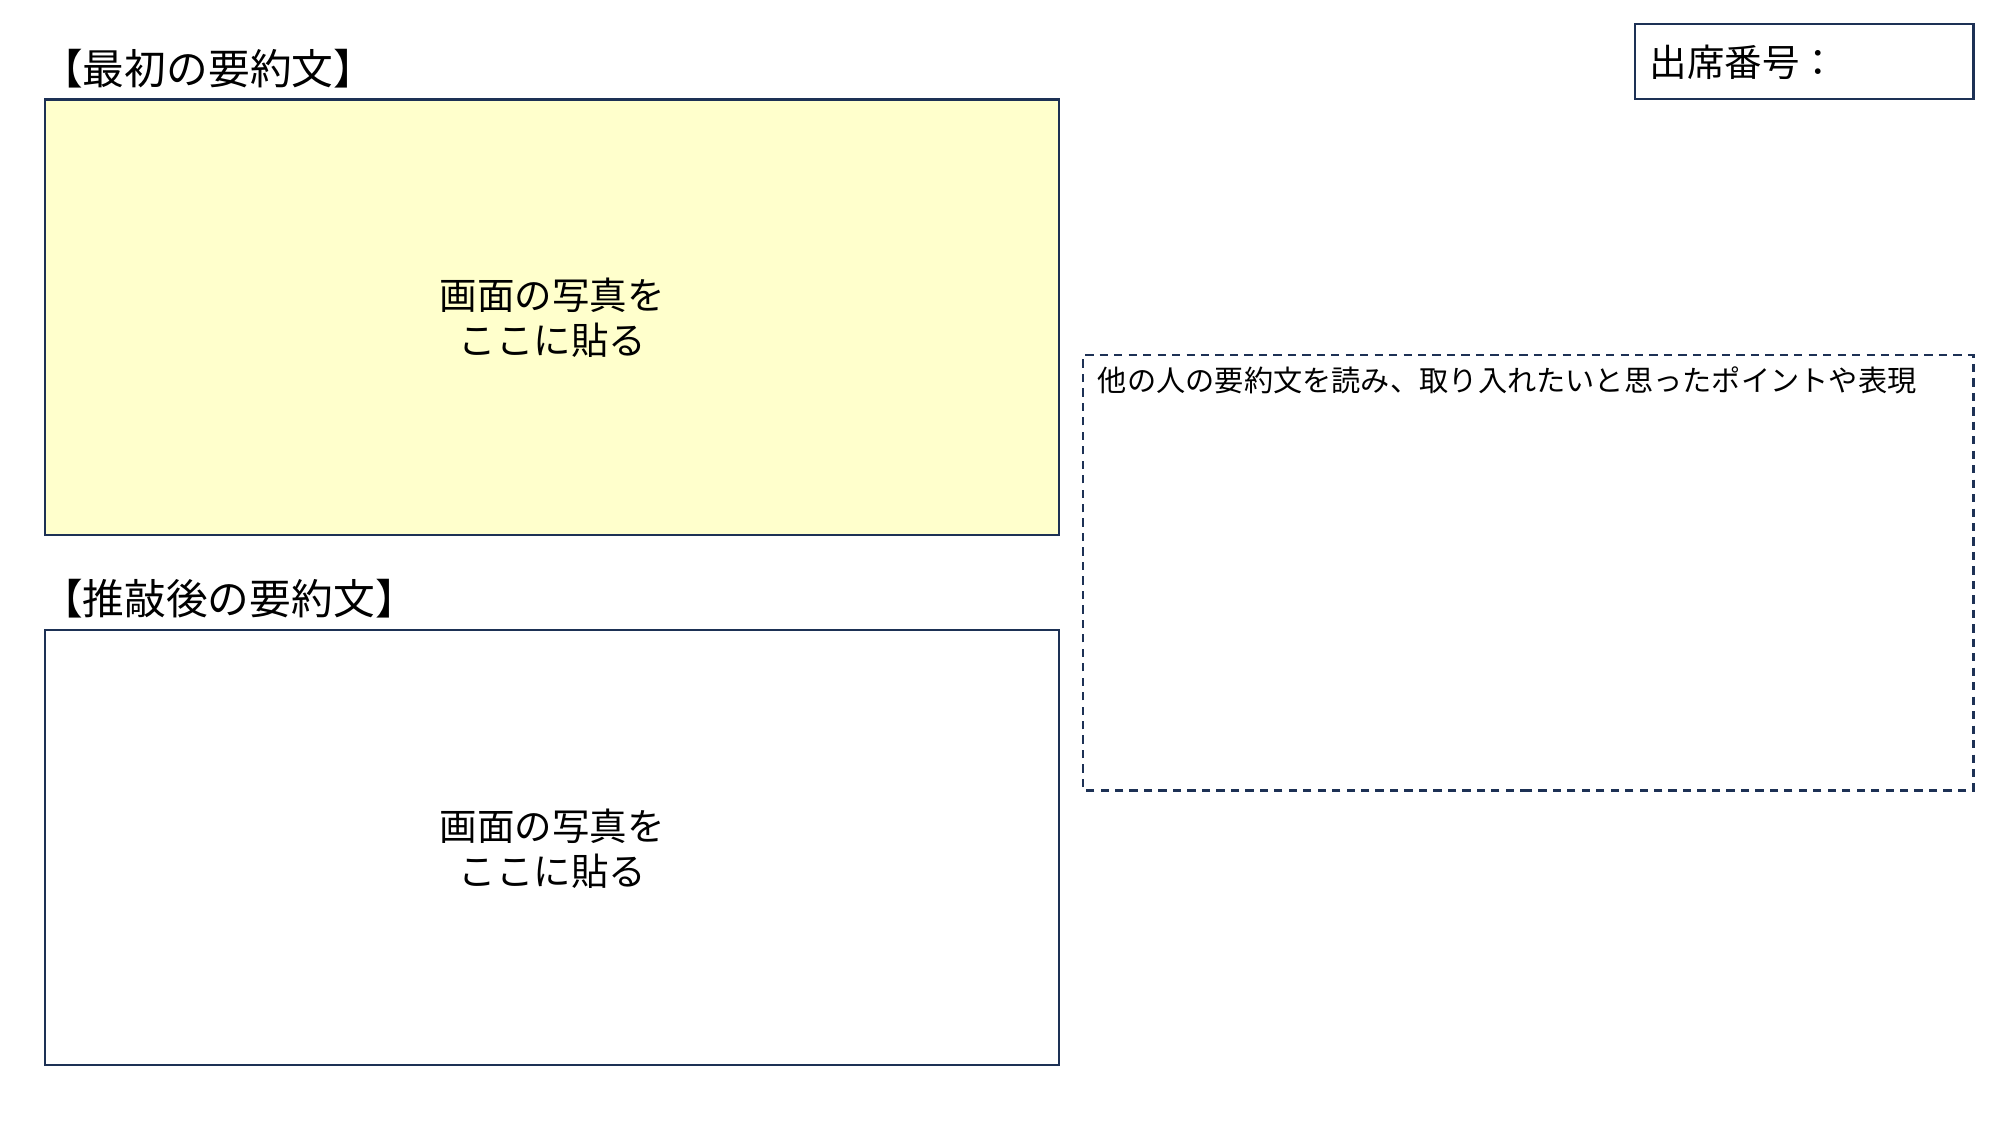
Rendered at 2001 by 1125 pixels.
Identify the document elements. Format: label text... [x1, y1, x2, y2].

text_box 画面の写真を ここに貼る [44, 98, 1060, 536]
text_box 出席番号： [1634, 23, 1975, 100]
text_box 【最初の要約文】 [26, 35, 1027, 100]
text_box 【推敲後の要約文】 [26, 565, 1060, 630]
text_box 他の人の要約文を読み、取り入れたいと思ったポイントや表現 [1082, 354, 1975, 792]
text_box 画面の写真を ここに貼る [44, 629, 1060, 1066]
